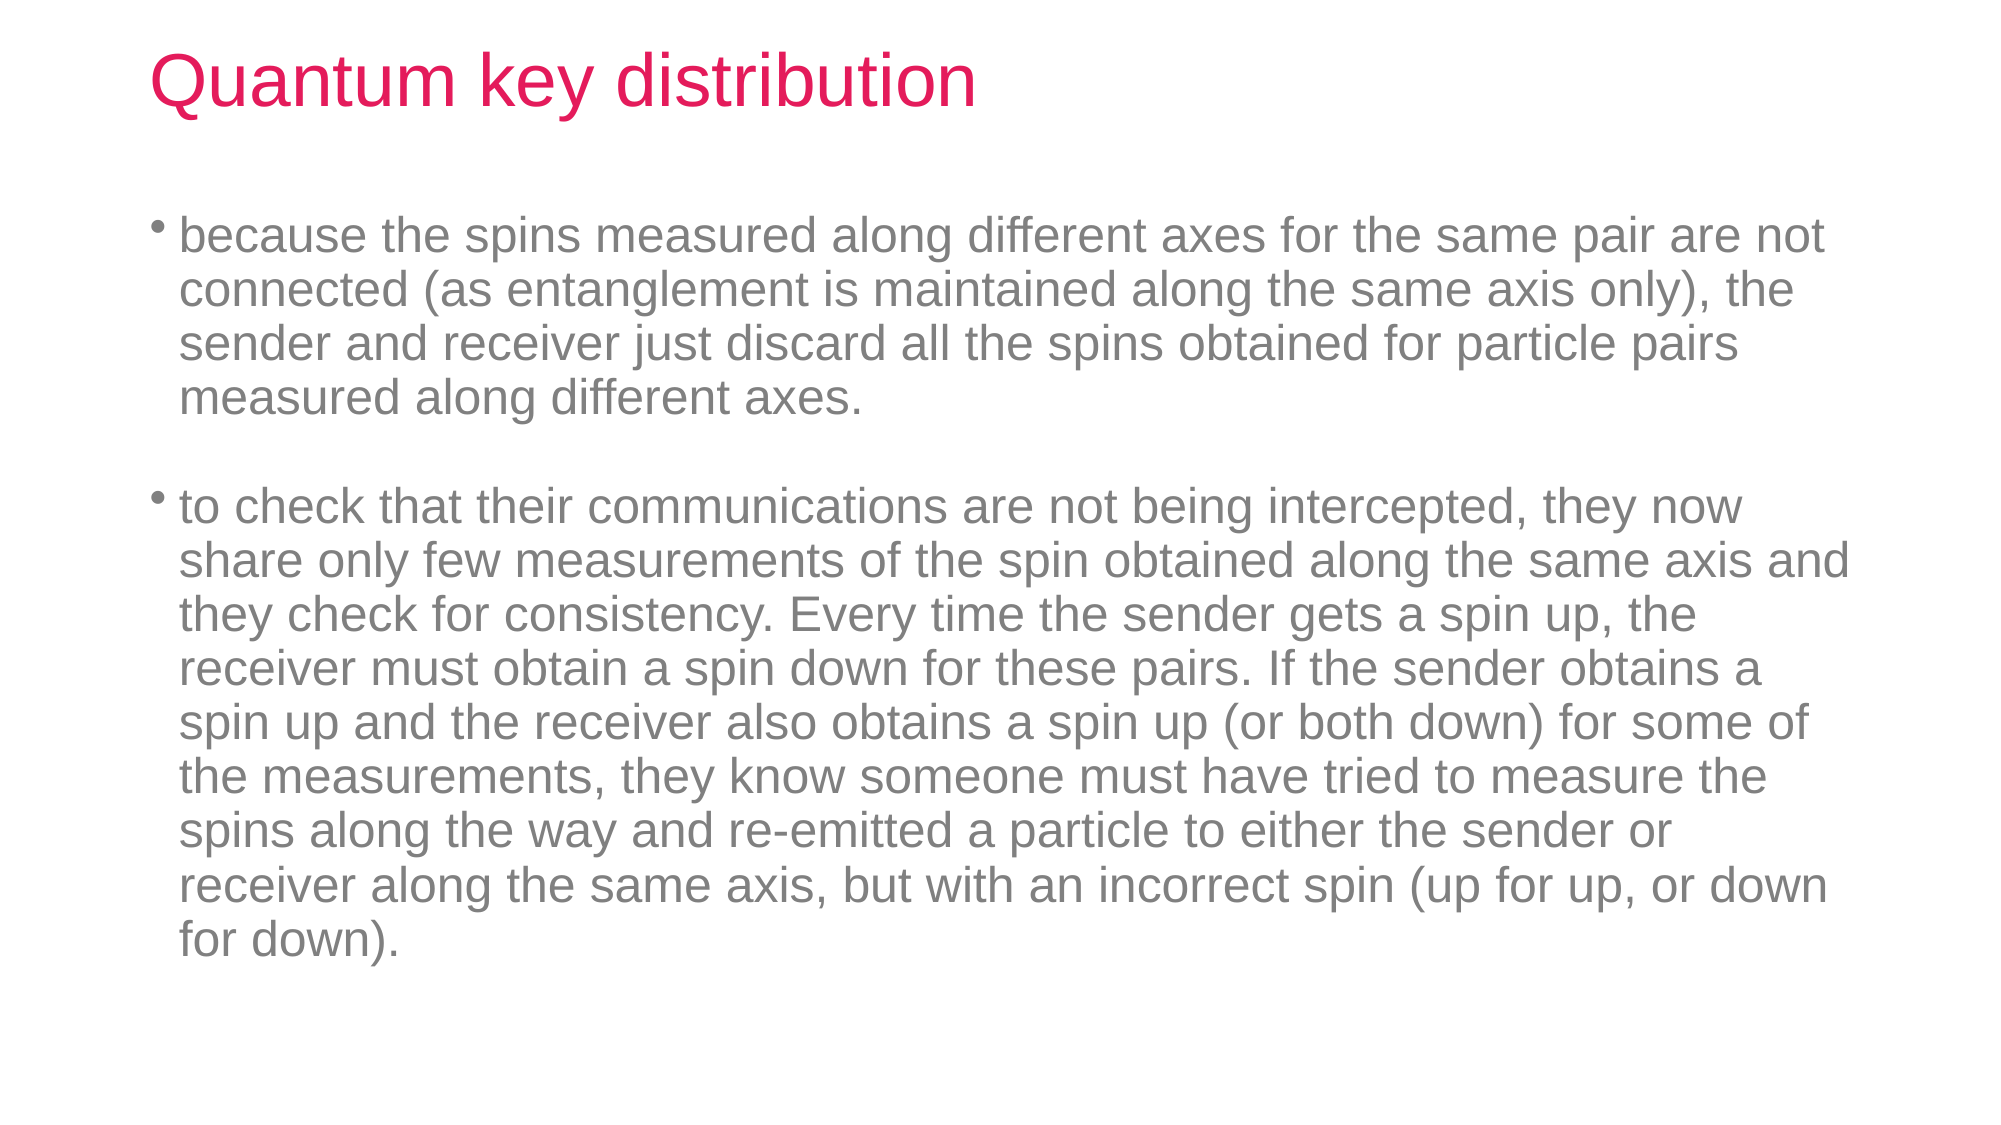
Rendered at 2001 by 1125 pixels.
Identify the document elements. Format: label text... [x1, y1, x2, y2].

title Quantum key distribution [149, 30, 1863, 149]
list because the spins measured along different axes for the same pair are not connected (as entanglement is maintained along the same axis only), the sender and receiver just discard all the spins obtained for particle pairs measured along different axes. to check that their communications are not being intercepted, they now share only few measurements of the spin obtained along the same axis and they check for consistency. Every time the sender gets a spin up, the receiver must obtain a spin down for these pairs. If the sender obtains a spin up and the receiver also obtains a spin up (or both down) for some of the measurements, they know someone must have tried to measure the spins along the way and re-emitted a particle to either the sender or receiver along the same axis, but with an incorrect spin (up for up, or down for down). [149, 208, 1863, 468]
